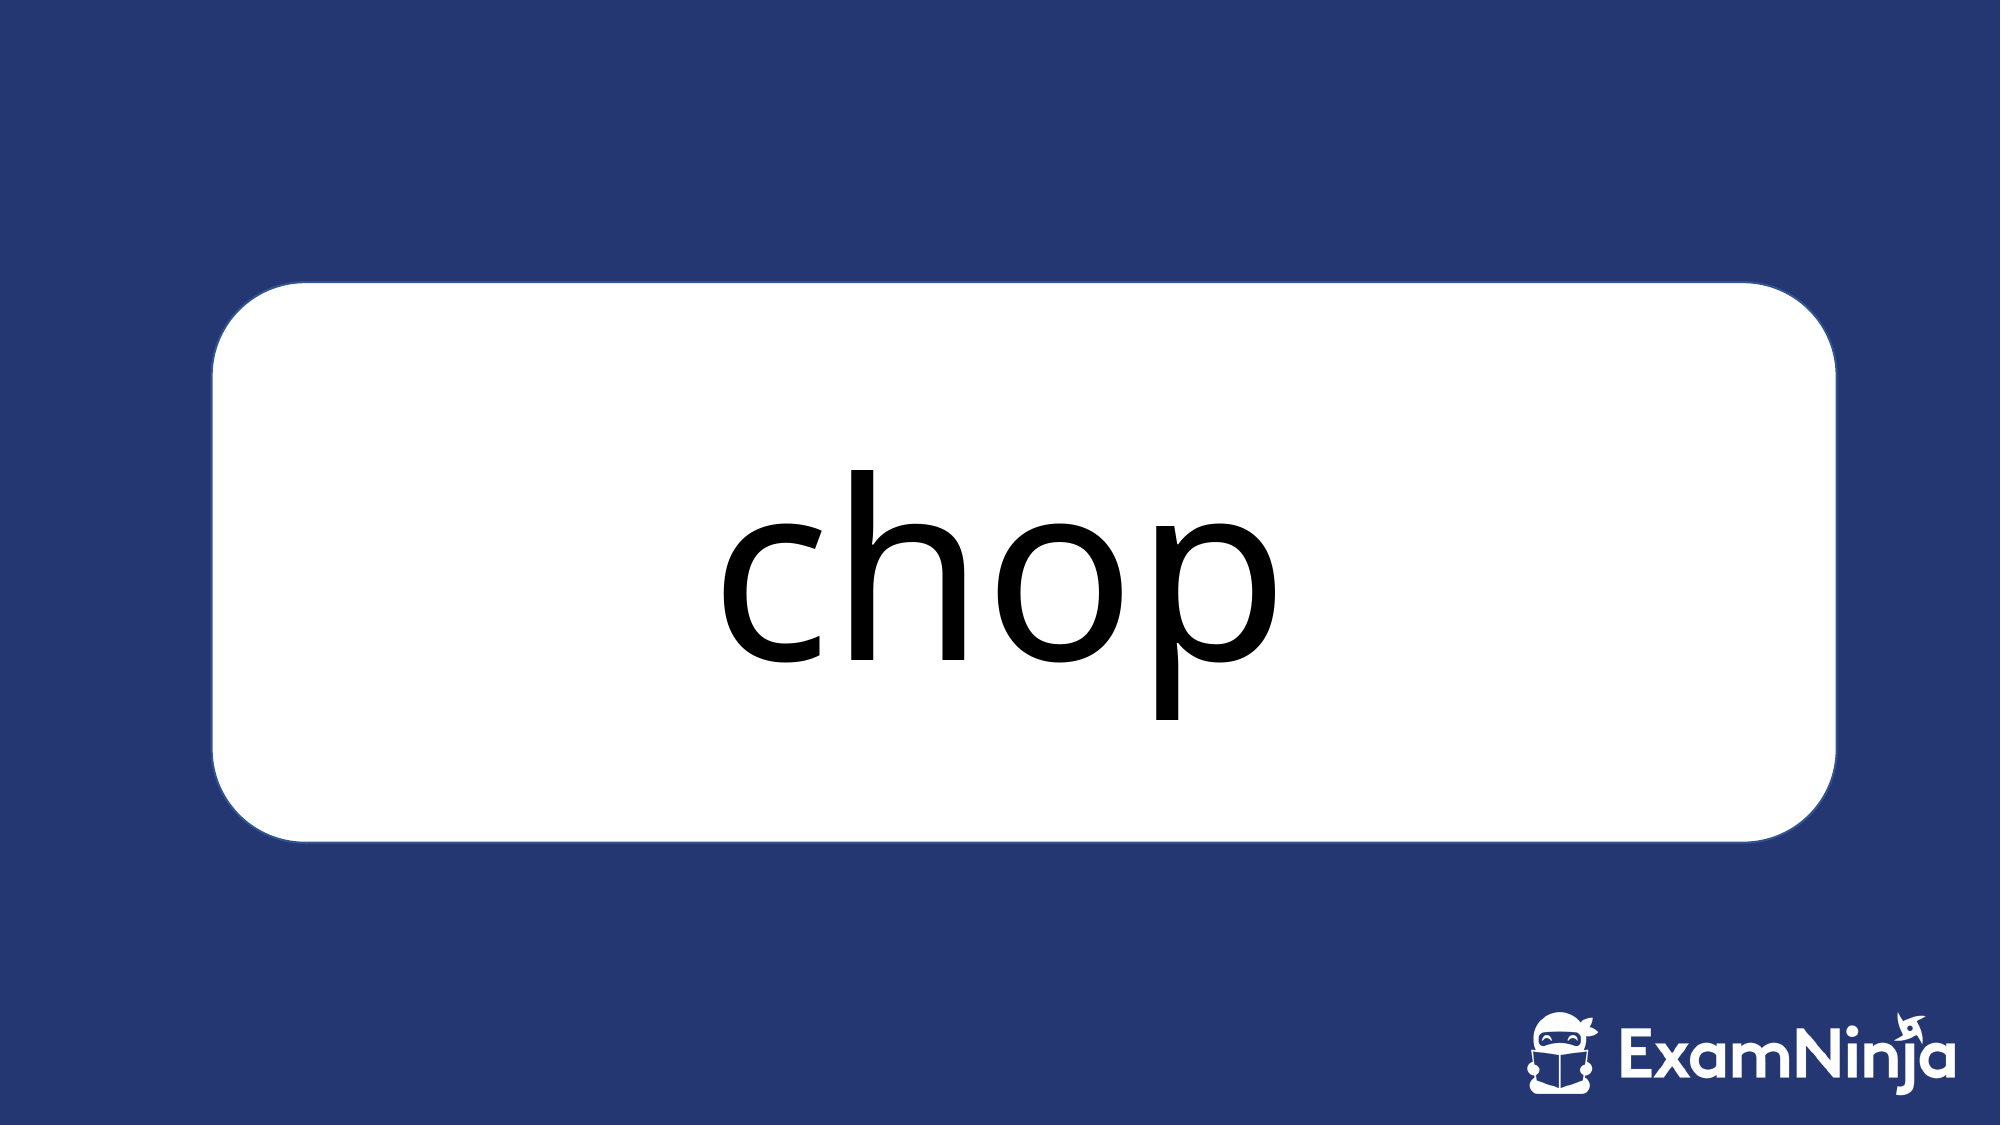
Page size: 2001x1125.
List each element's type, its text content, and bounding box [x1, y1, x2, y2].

text_box [210, 281, 1838, 403]
text_box chop [143, 403, 1857, 719]
text_box [210, 719, 1838, 844]
picture [1501, 1003, 1979, 1102]
